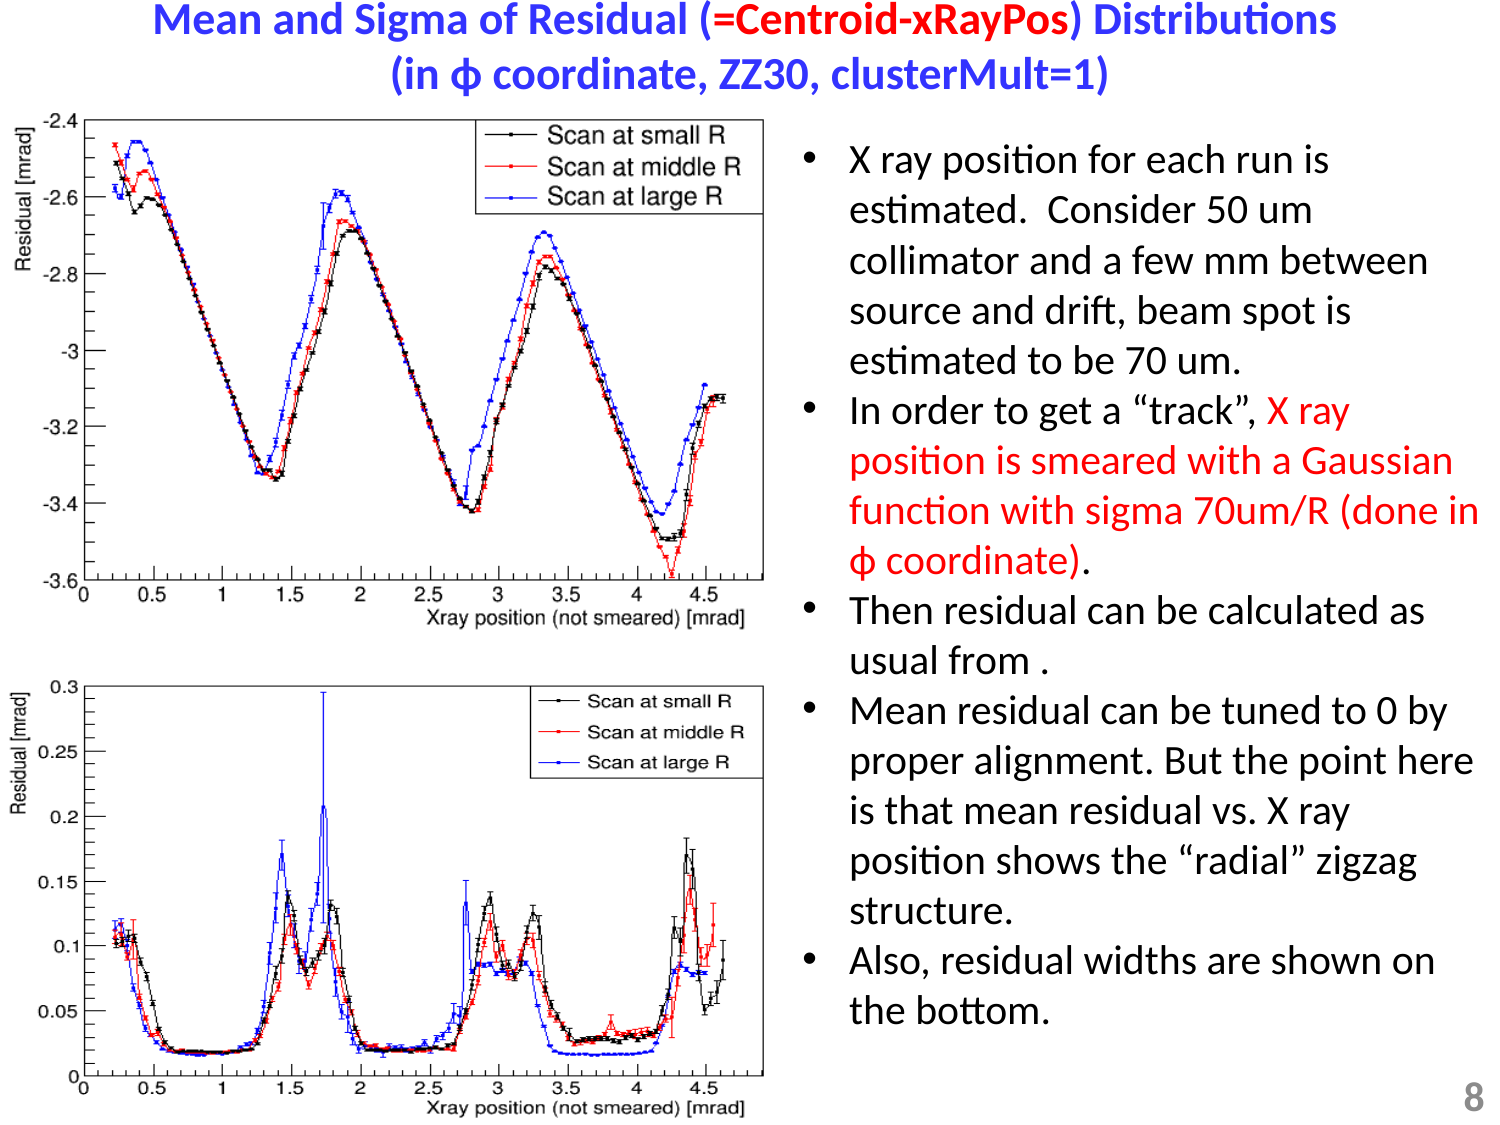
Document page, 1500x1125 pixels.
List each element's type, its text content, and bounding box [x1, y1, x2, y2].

title Mean and Sigma of Residual (=Centroid-xRayPos) Distributions (in ϕ coordinate, ZZ30, clusterMult=1) [75, 0, 1425, 88]
slide_number 8 [1149, 1065, 1500, 1125]
picture [0, 62, 849, 1125]
